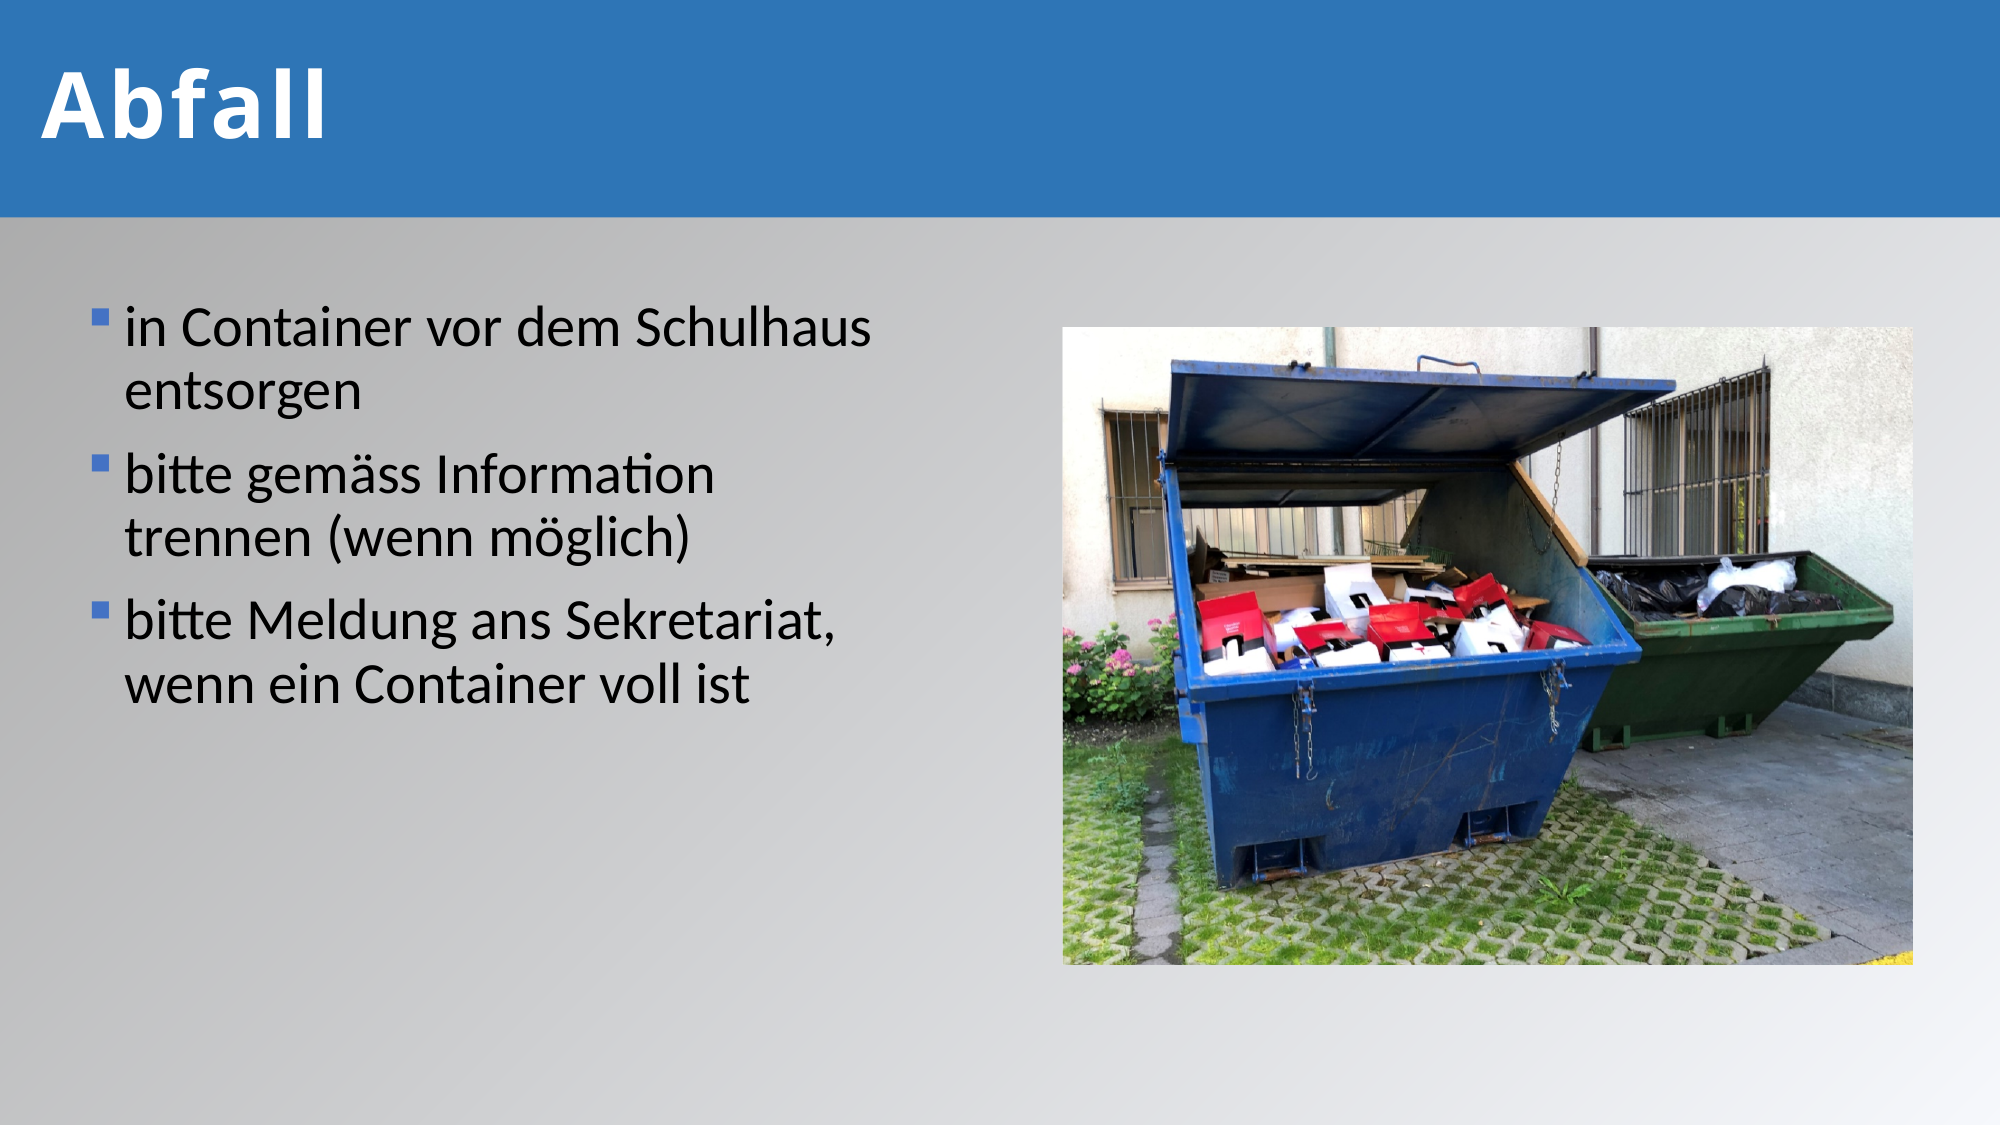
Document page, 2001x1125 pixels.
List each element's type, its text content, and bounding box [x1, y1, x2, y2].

title Abfall [0, 0, 2000, 218]
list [1062, 326, 1913, 965]
list in Container vor dem Schulhaus entsorgen bitte gemäss Information trennen (wenn möglich) bitte Meldung ans Sekretariat, wenn ein Container voll ist [72, 288, 922, 1003]
